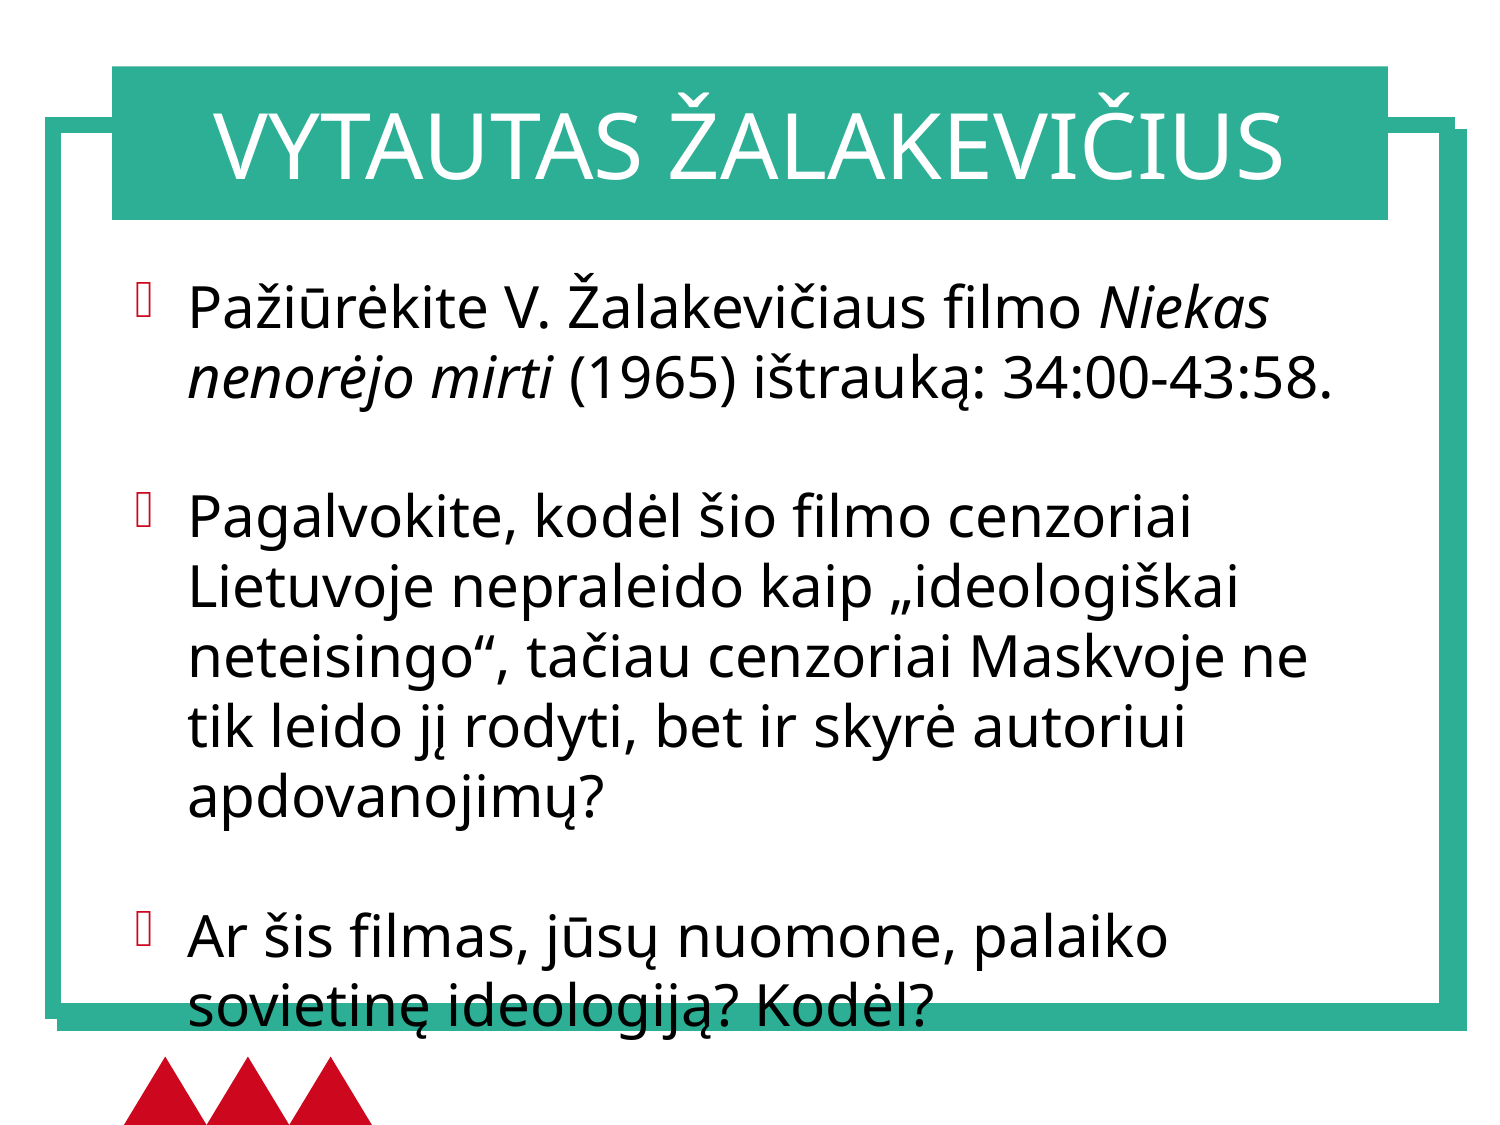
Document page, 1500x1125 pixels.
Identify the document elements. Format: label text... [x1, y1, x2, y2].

list Pažiūrėkite V. Žalakevičiaus filmo Niekas nenorėjo mirti (1965) ištrauką: 34:00-43:58. Pagalvokite, kodėl šio filmo cenzoriai Lietuvoje nepraleido kaip „ideologiškai neteisingo“, tačiau cenzoriai Maskvoje ne tik leido jį rodyti, bet ir skyrė autoriui apdovanojimų? Ar šis filmas, jūsų nuomone, palaiko sovietinę ideologiją? Kodėl? [100, 262, 1400, 1047]
title VYTAUTAS ŽALAKEVIČIUS [112, 66, 1388, 220]
